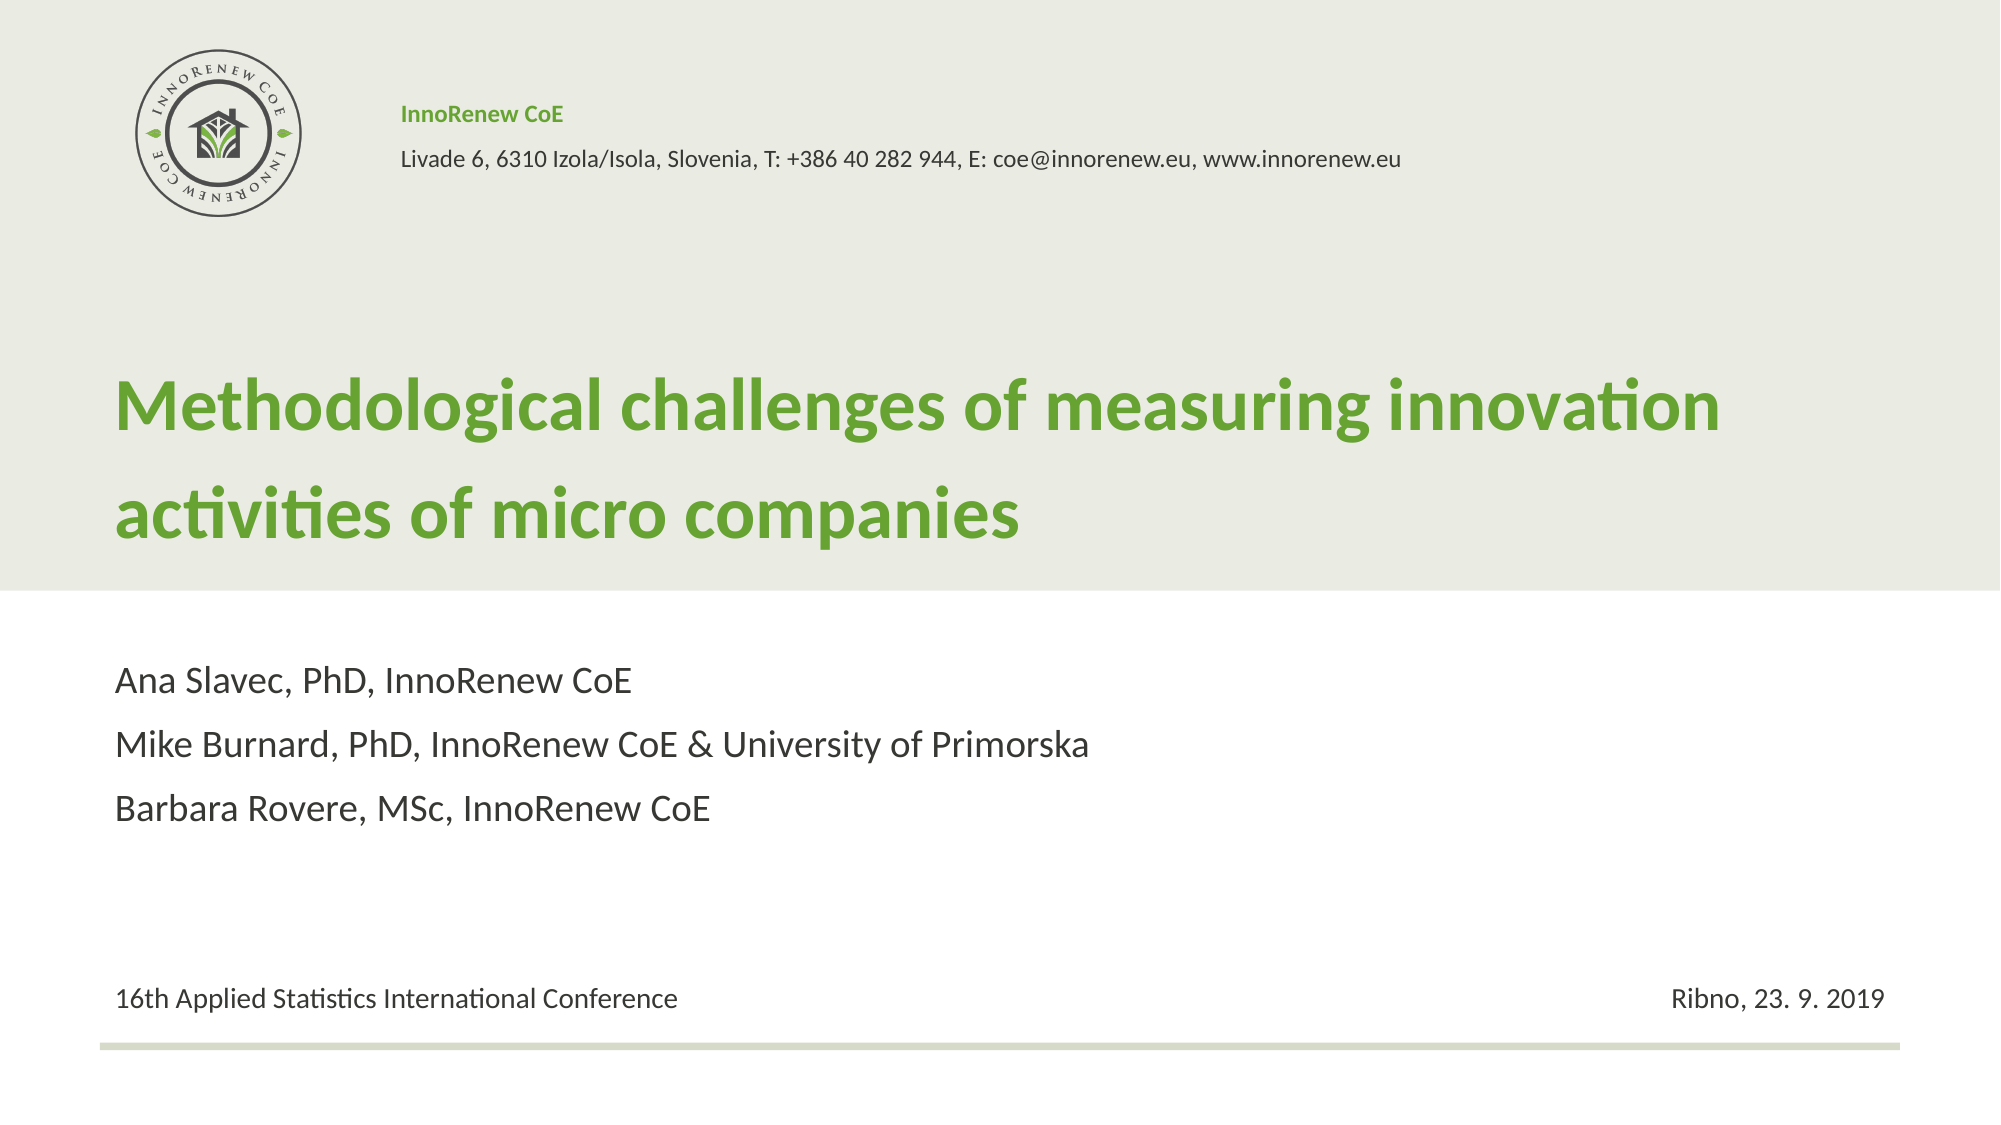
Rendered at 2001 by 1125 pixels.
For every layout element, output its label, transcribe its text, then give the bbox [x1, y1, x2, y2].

picture [129, 44, 308, 223]
list 16th Applied Statistics International Conference [99, 871, 1340, 1022]
subtitle Ana Slavec, PhD, InnoRenew CoE Mike Burnard, PhD, InnoRenew CoE & University of Primorska Barbara Rovere, MSc, InnoRenew CoE [99, 637, 1900, 838]
title Methodological challenges of measuring innovation activities of micro companies [99, 295, 1900, 561]
list Ribno, 23. 9. 2019 [1433, 871, 1900, 1022]
